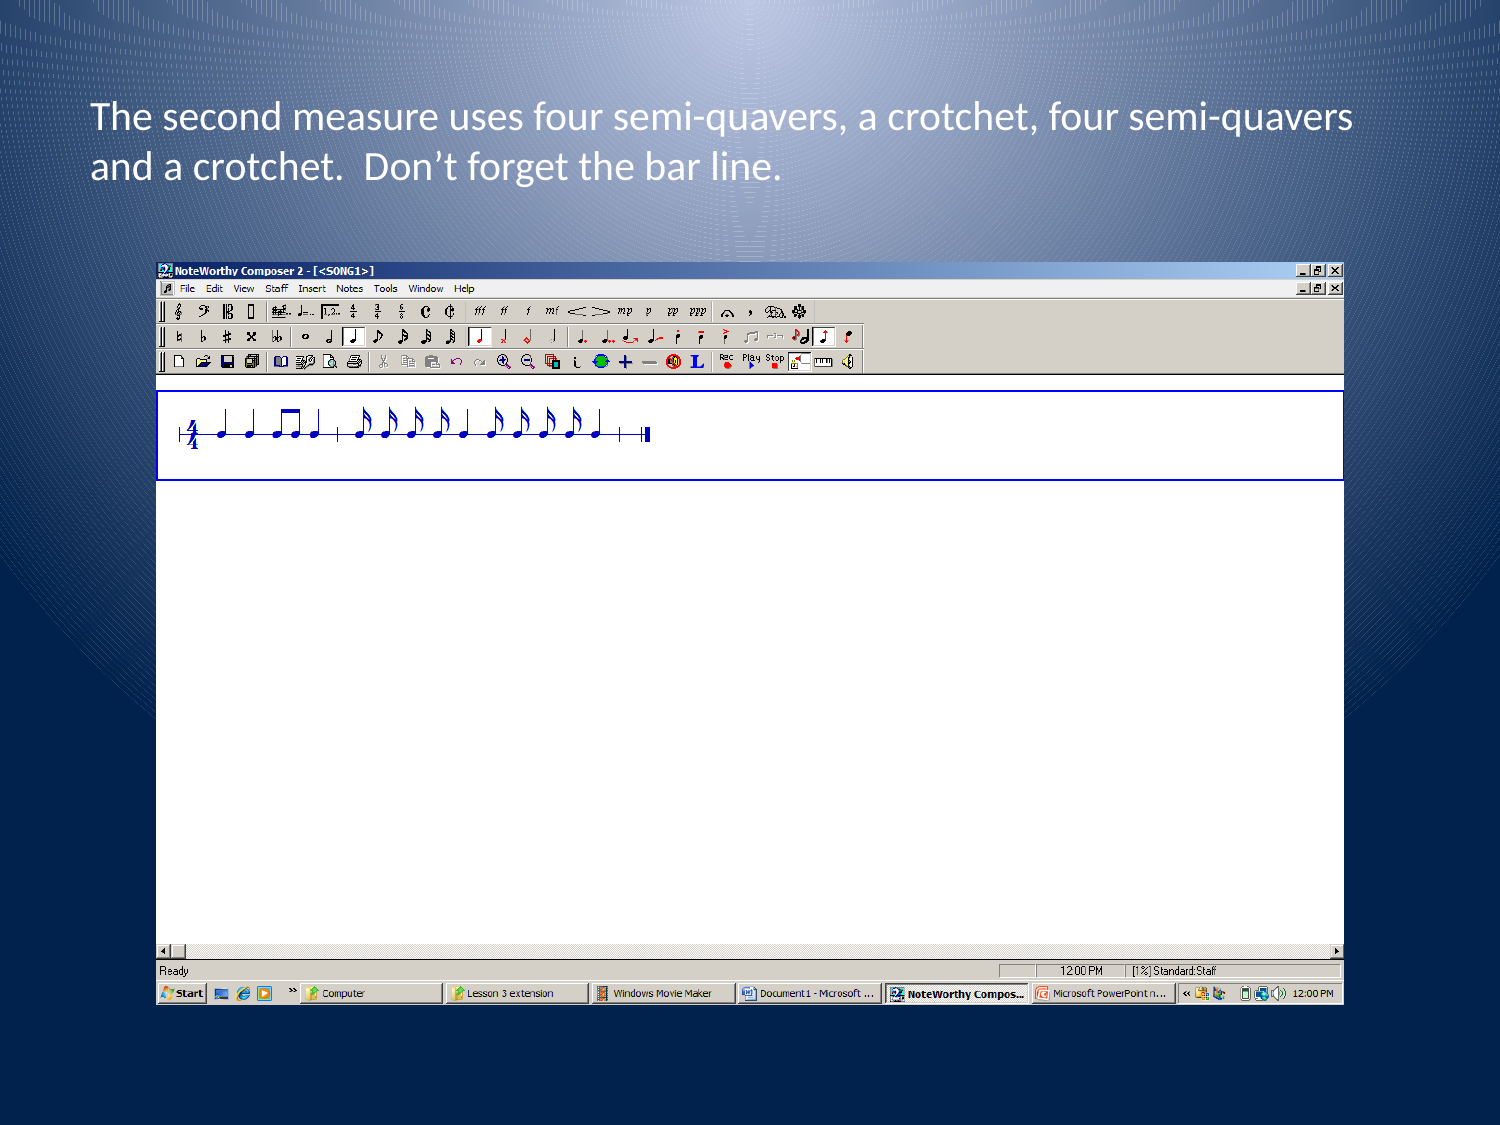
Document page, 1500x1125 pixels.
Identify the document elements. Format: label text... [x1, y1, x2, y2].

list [155, 262, 1345, 1006]
title The second measure uses four semi-quavers, a crotchet, four semi-quavers and a crotchet. Don’t forget the bar line. [75, 45, 1425, 233]
